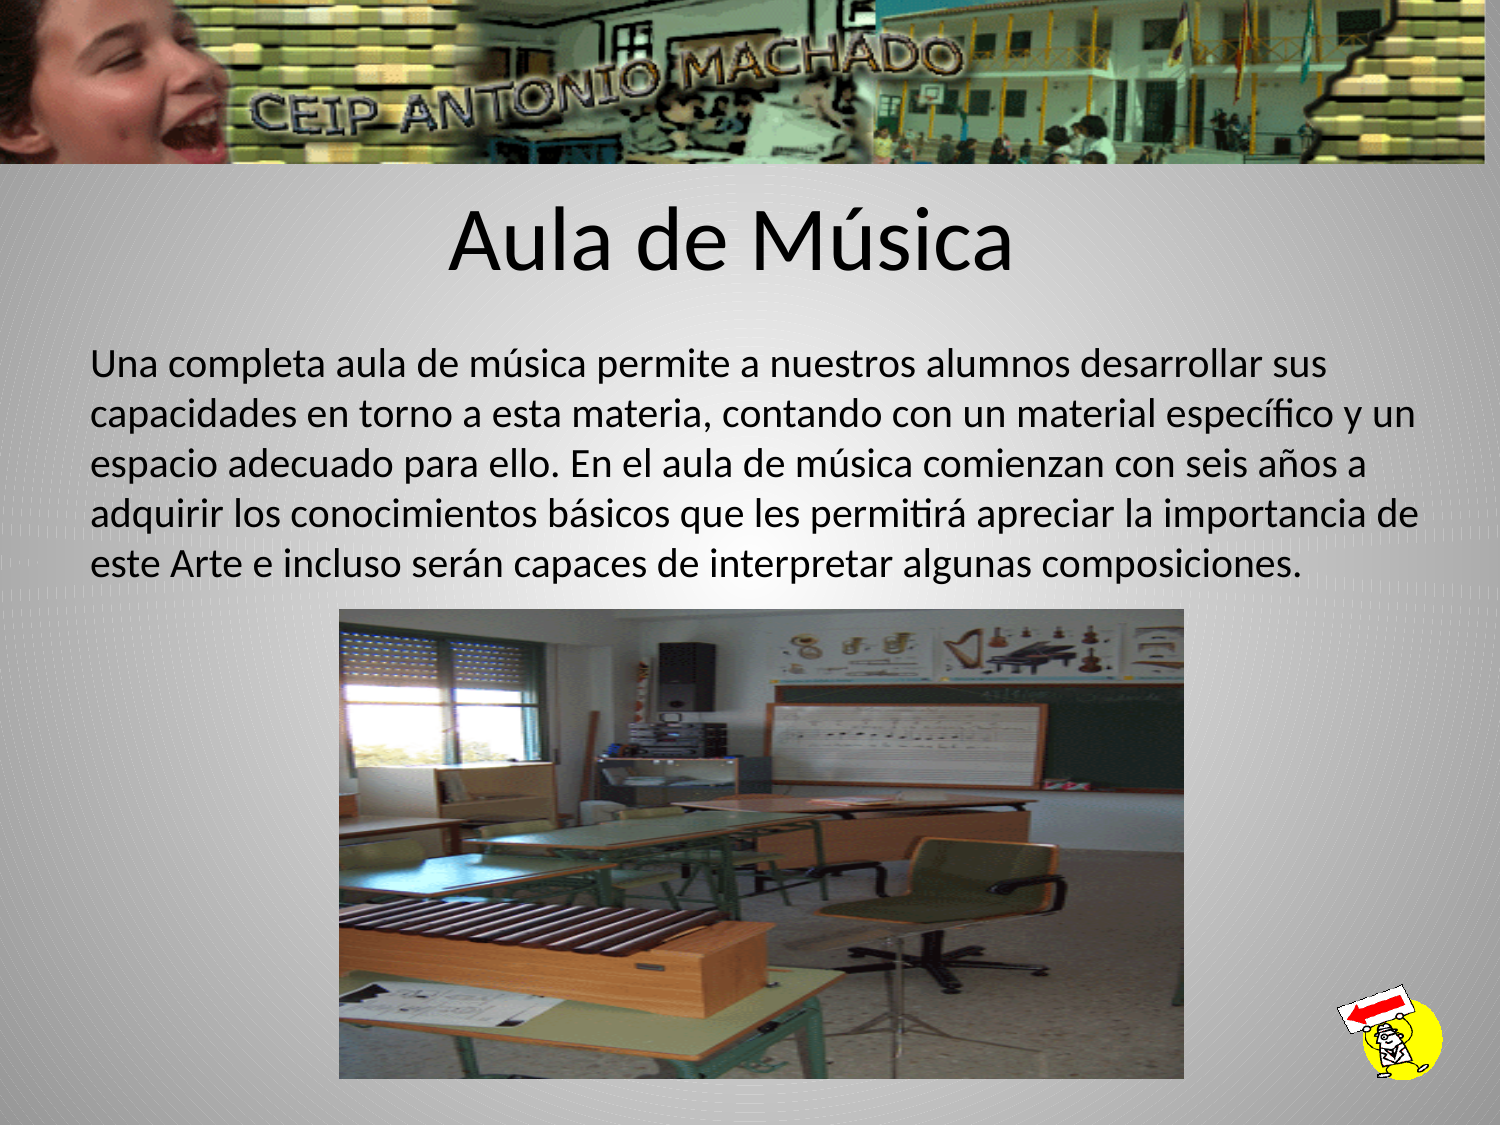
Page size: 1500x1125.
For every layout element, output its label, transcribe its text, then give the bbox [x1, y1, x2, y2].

title Aula de Música [433, 176, 1255, 297]
picture [1335, 984, 1454, 1081]
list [0, 0, 1500, 165]
list Una completa aula de música permite a nuestros alumnos desarrollar sus capacidades en torno a esta materia, contando con un material específico y un espacio adecuado para ello. En el aula de música comienzan con seis años a adquirir los conocimientos básicos que les permitirá apreciar la importancia de este Arte e incluso serán capaces de interpretar algunas composiciones. [74, 327, 1442, 1006]
picture [339, 609, 1184, 1079]
